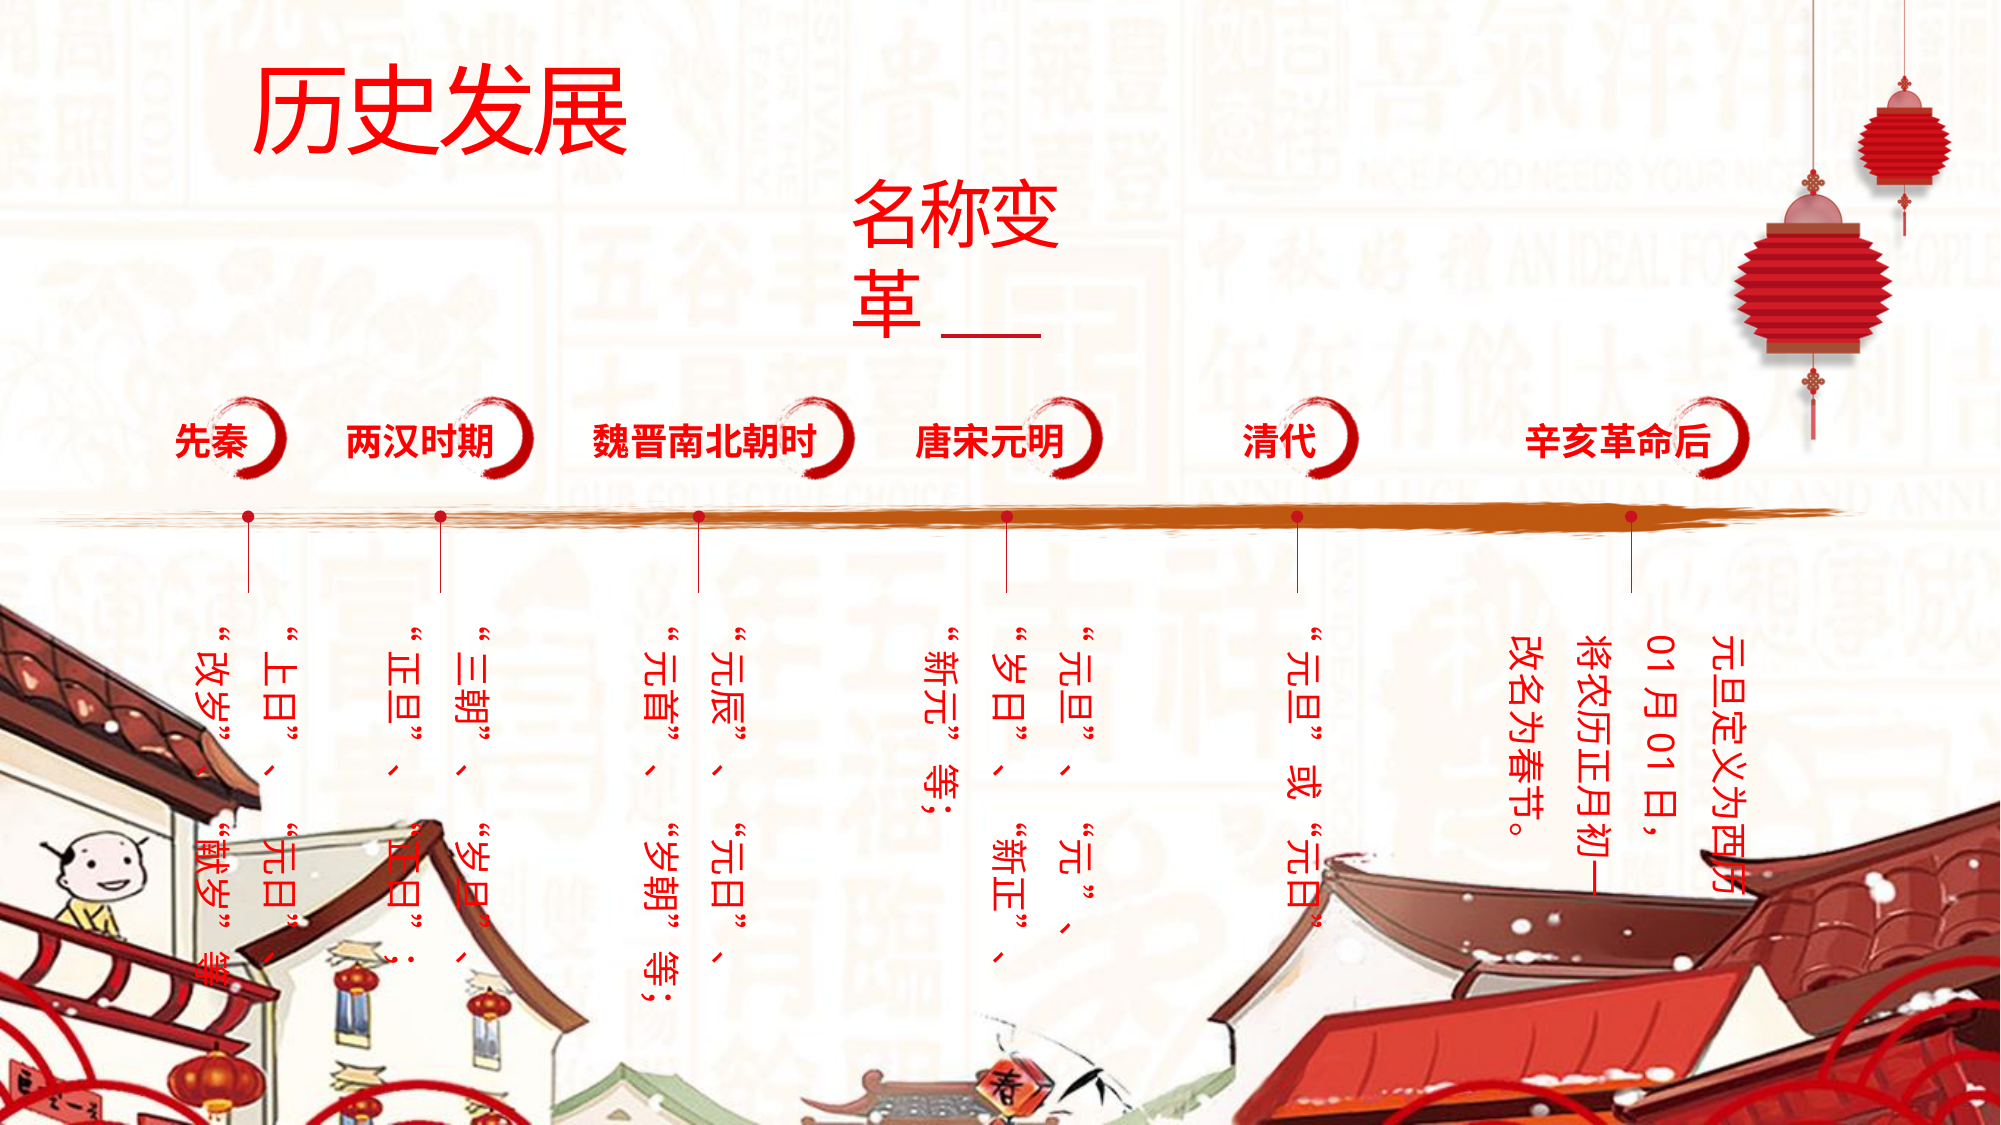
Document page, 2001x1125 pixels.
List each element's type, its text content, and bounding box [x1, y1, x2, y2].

picture [0, 0, 2001, 1125]
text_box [1226, 396, 1359, 946]
text_box 历史发展 [235, 39, 647, 175]
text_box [158, 396, 329, 984]
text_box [575, 396, 855, 1022]
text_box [1479, 396, 1783, 900]
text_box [329, 396, 534, 984]
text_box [895, 396, 1131, 984]
text_box 名称变革 [835, 160, 1144, 356]
